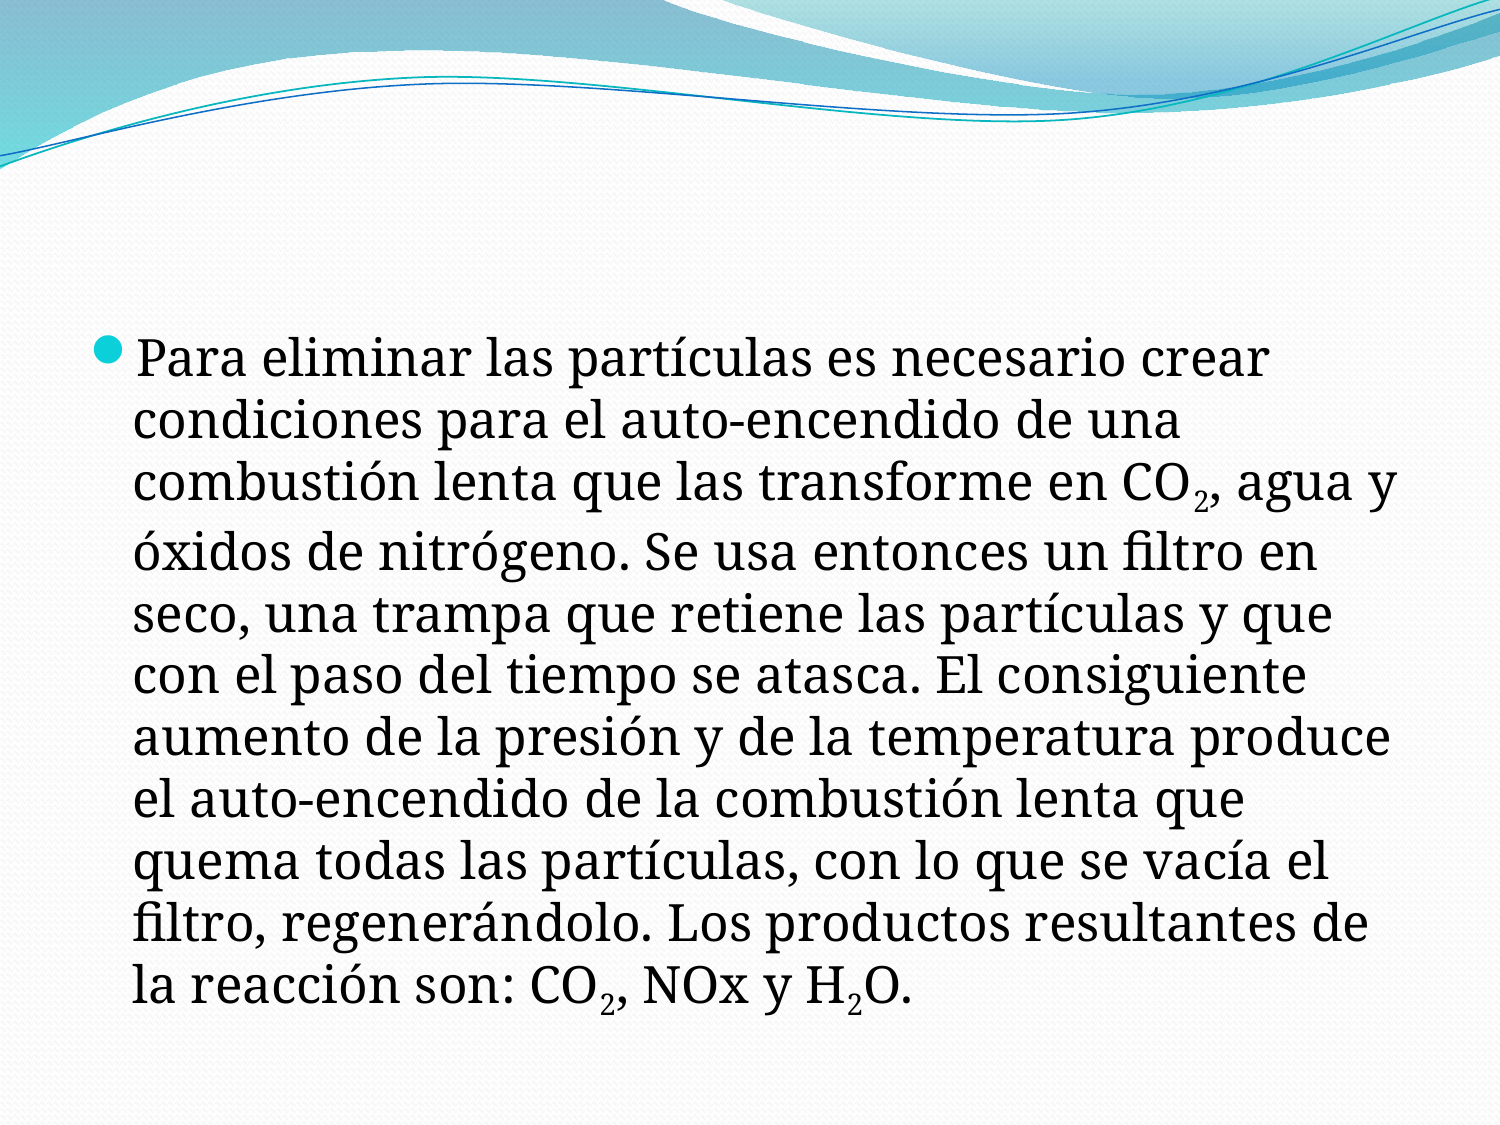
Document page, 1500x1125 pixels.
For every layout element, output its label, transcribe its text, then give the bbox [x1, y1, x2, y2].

list Para eliminar las partículas es necesario crear condiciones para el auto-encendido de una combustión lenta que las transforme en CO2, agua y óxidos de nitrógeno. Se usa entonces un filtro en seco, una trampa que retiene las partículas y que con el paso del tiempo se atasca. El consiguiente aumento de la presión y de la temperatura produce el auto-encendido de la combustión lenta que quema todas las partículas, con lo que se vacía el filtro, regenerándolo. Los productos resultantes de la reacción son: CO2, NOx y H2O. [75, 317, 1425, 1038]
